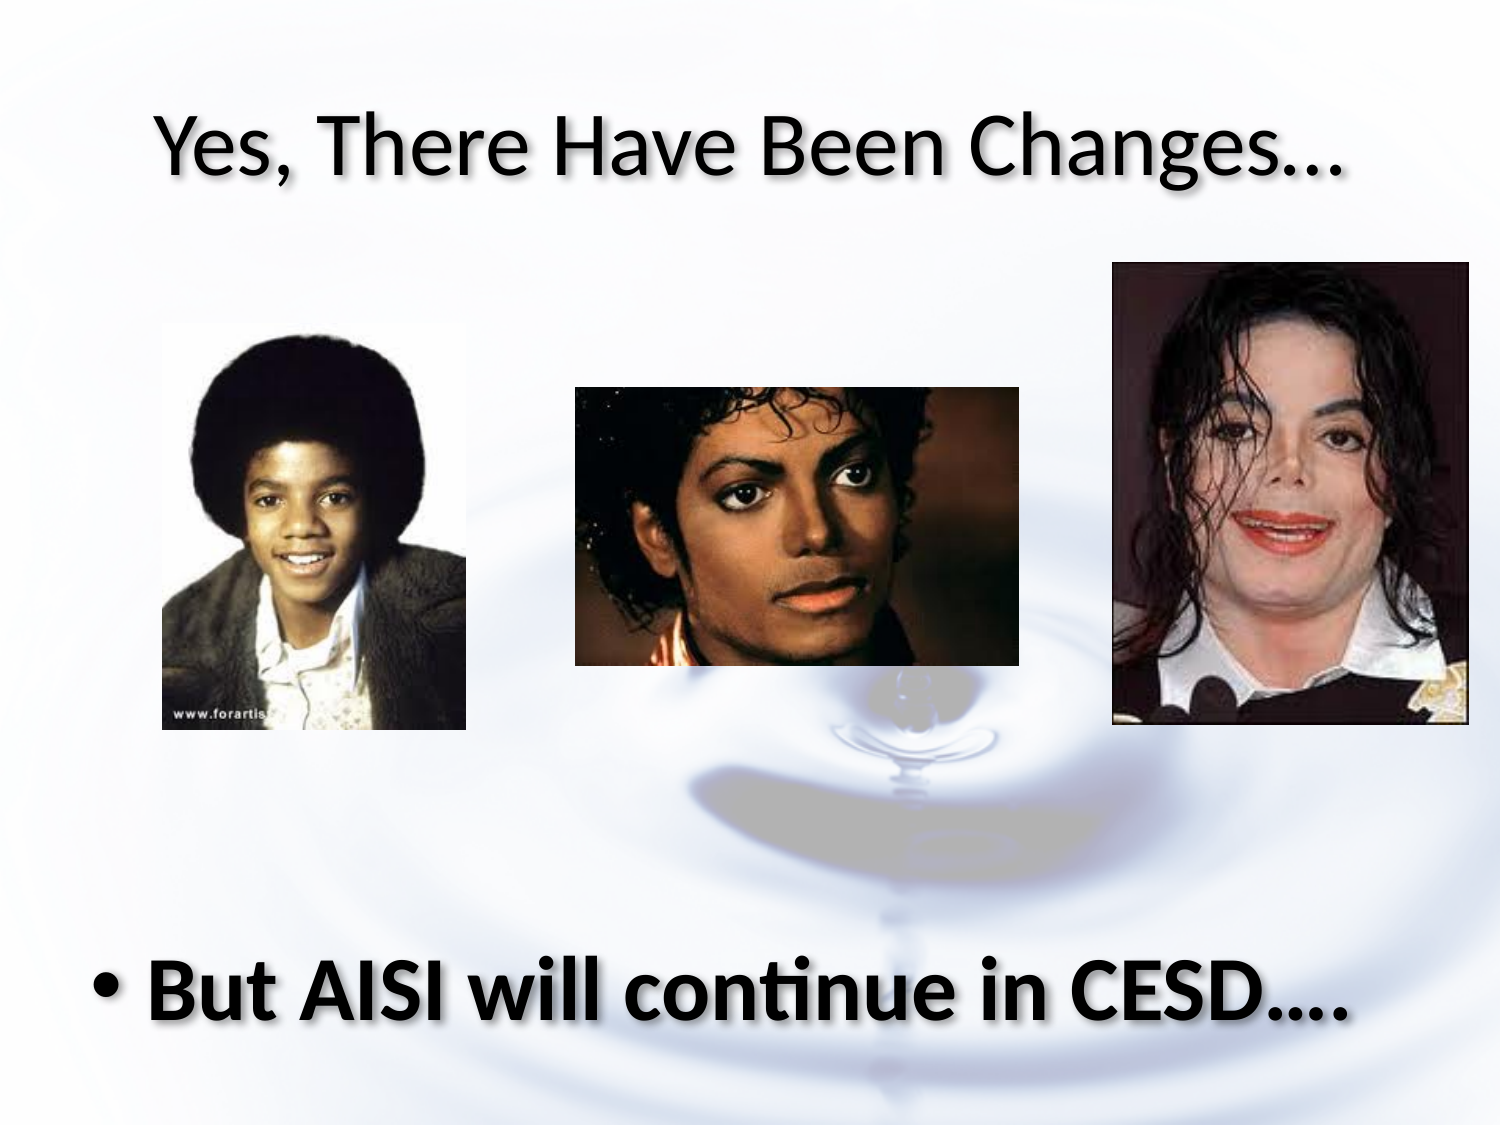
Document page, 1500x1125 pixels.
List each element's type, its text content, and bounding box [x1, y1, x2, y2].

picture [1112, 262, 1469, 726]
picture [162, 323, 466, 730]
list But AISI will continue in CESD…. [75, 262, 1425, 1063]
picture [574, 387, 1019, 666]
title Yes, There Have Been Changes… [75, 45, 1425, 233]
